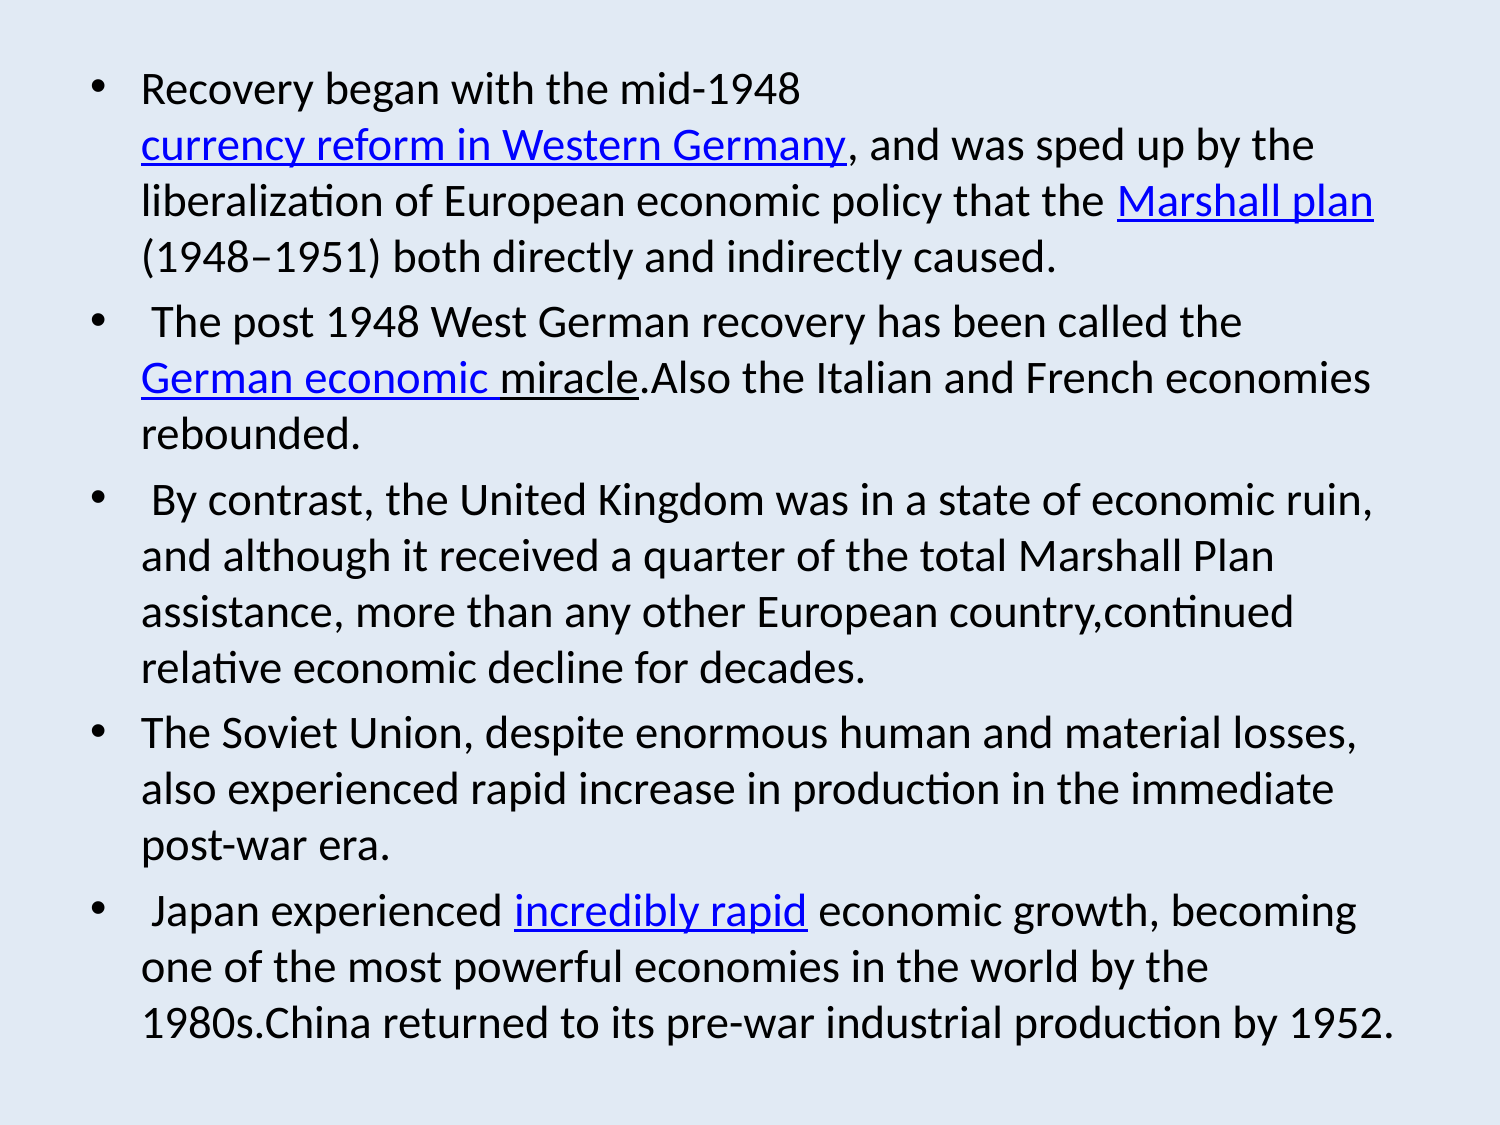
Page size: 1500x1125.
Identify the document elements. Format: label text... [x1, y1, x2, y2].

list Recovery began with the mid-1948 currency reform in Western Germany, and was sped up by the liberalization of European economic policy that the Marshall plan (1948–1951) both directly and indirectly caused. The post 1948 West German recovery has been called the German economic miracle.Also the Italian and French economies rebounded. By contrast, the United Kingdom was in a state of economic ruin, and although it received a quarter of the total Marshall Plan assistance, more than any other European country,continued relative economic decline for decades. The Soviet Union, despite enormous human and material losses, also experienced rapid increase in production in the immediate post-war era. Japan experienced incredibly rapid economic growth, becoming one of the most powerful economies in the world by the 1980s.China returned to its pre-war industrial production by 1952. [75, 50, 1425, 1075]
